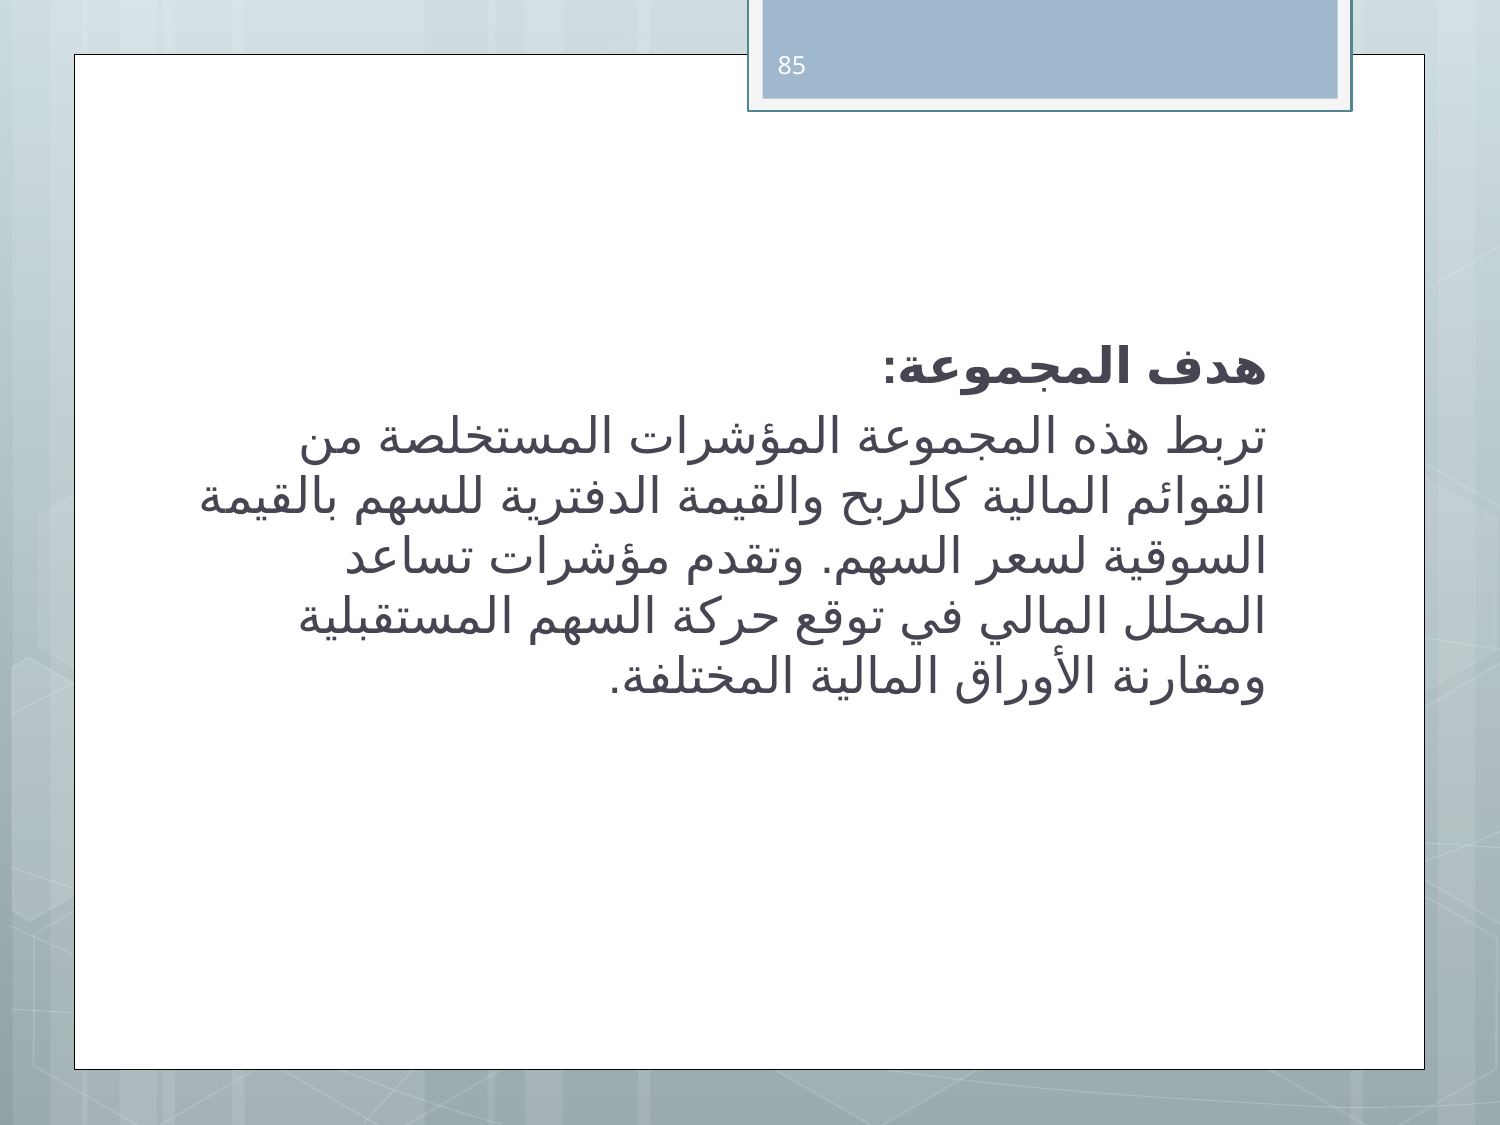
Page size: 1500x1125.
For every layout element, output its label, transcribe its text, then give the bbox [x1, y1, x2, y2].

slide_number 85 [762, 36, 982, 97]
list هدف المجموعة: تربط هذه المجموعة المؤشرات المستخلصة من القوائم المالية كالربح والقيمة الدفترية للسهم بالقيمة السوقية لسعر السهم. وتقدم مؤشرات تساعد المحلل المالي في توقع حركة السهم المستقبلية ومقارنة الأوراق المالية المختلفة. [183, 326, 1295, 902]
